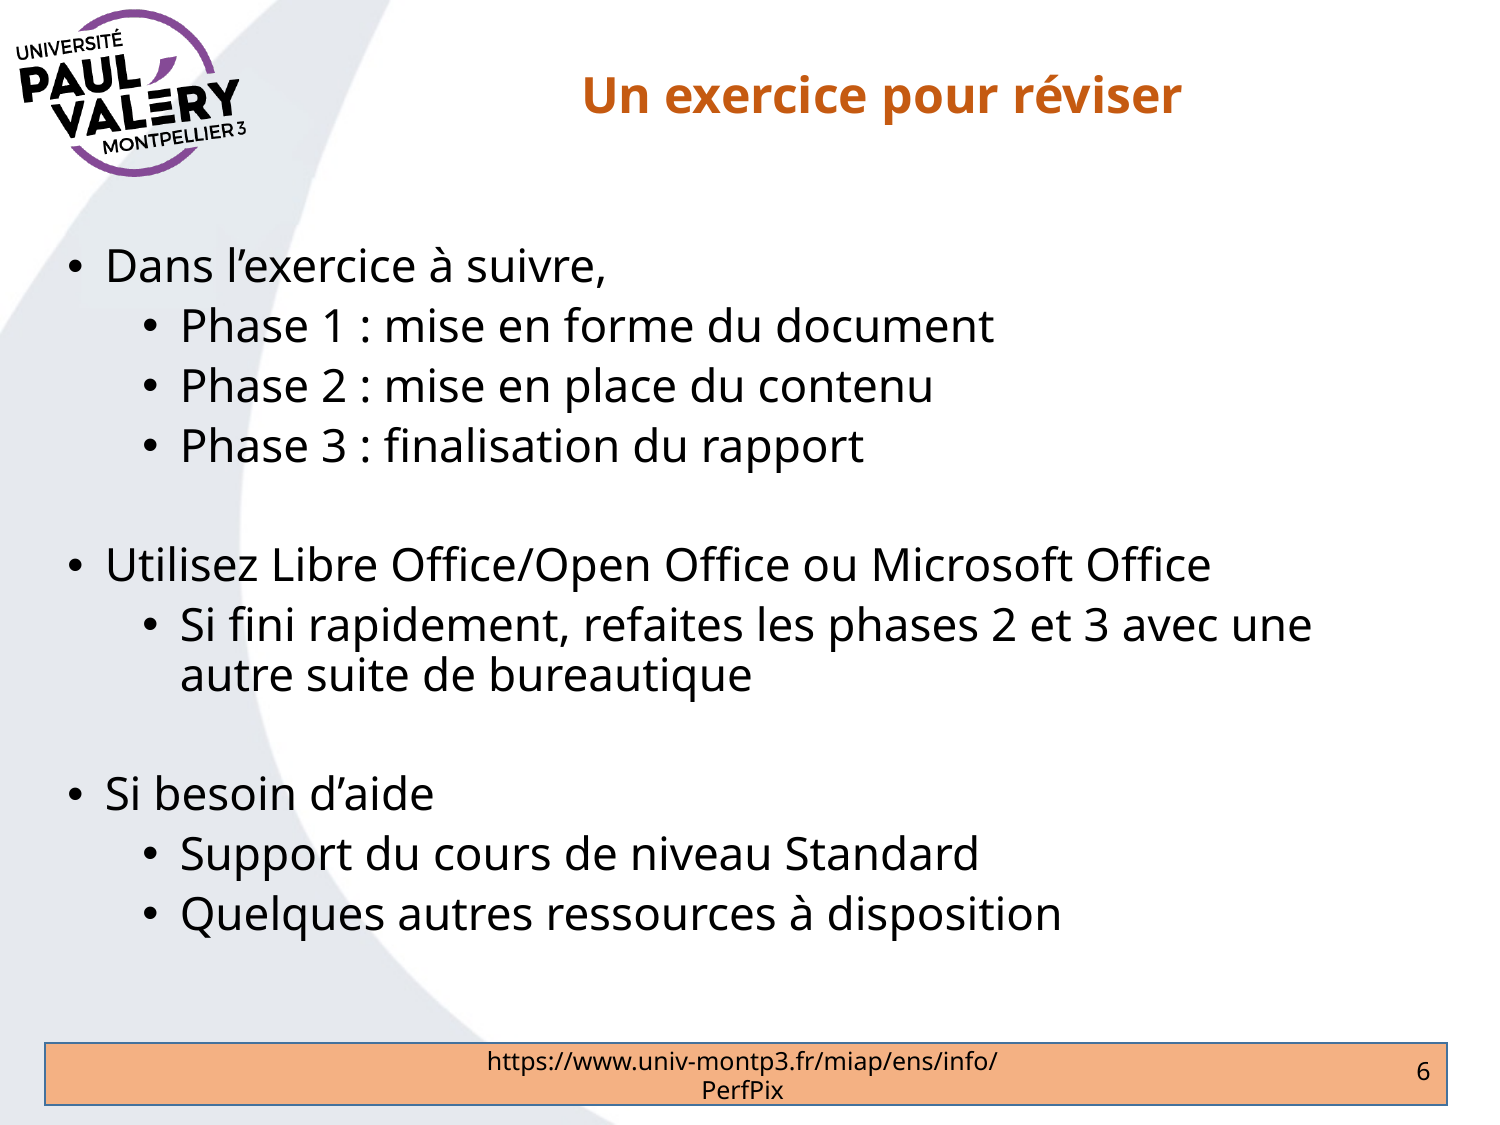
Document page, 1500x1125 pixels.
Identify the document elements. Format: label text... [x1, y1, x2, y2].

list Dans l’exercice à suivre, Phase 1 : mise en forme du document Phase 2 : mise en place du contenu Phase 3 : finalisation du rapport Utilisez Libre Office/Open Office ou Microsoft Office Si fini rapidement, refaites les phases 2 et 3 avec une autre suite de bureautique Si besoin d’aide Support du cours de niveau Standard Quelques autres ressources à disposition [52, 235, 1446, 1001]
picture [0, 0, 1500, 1125]
slide_number 6 [1107, 1042, 1446, 1103]
title Un exercice pour réviser [319, 28, 1446, 168]
